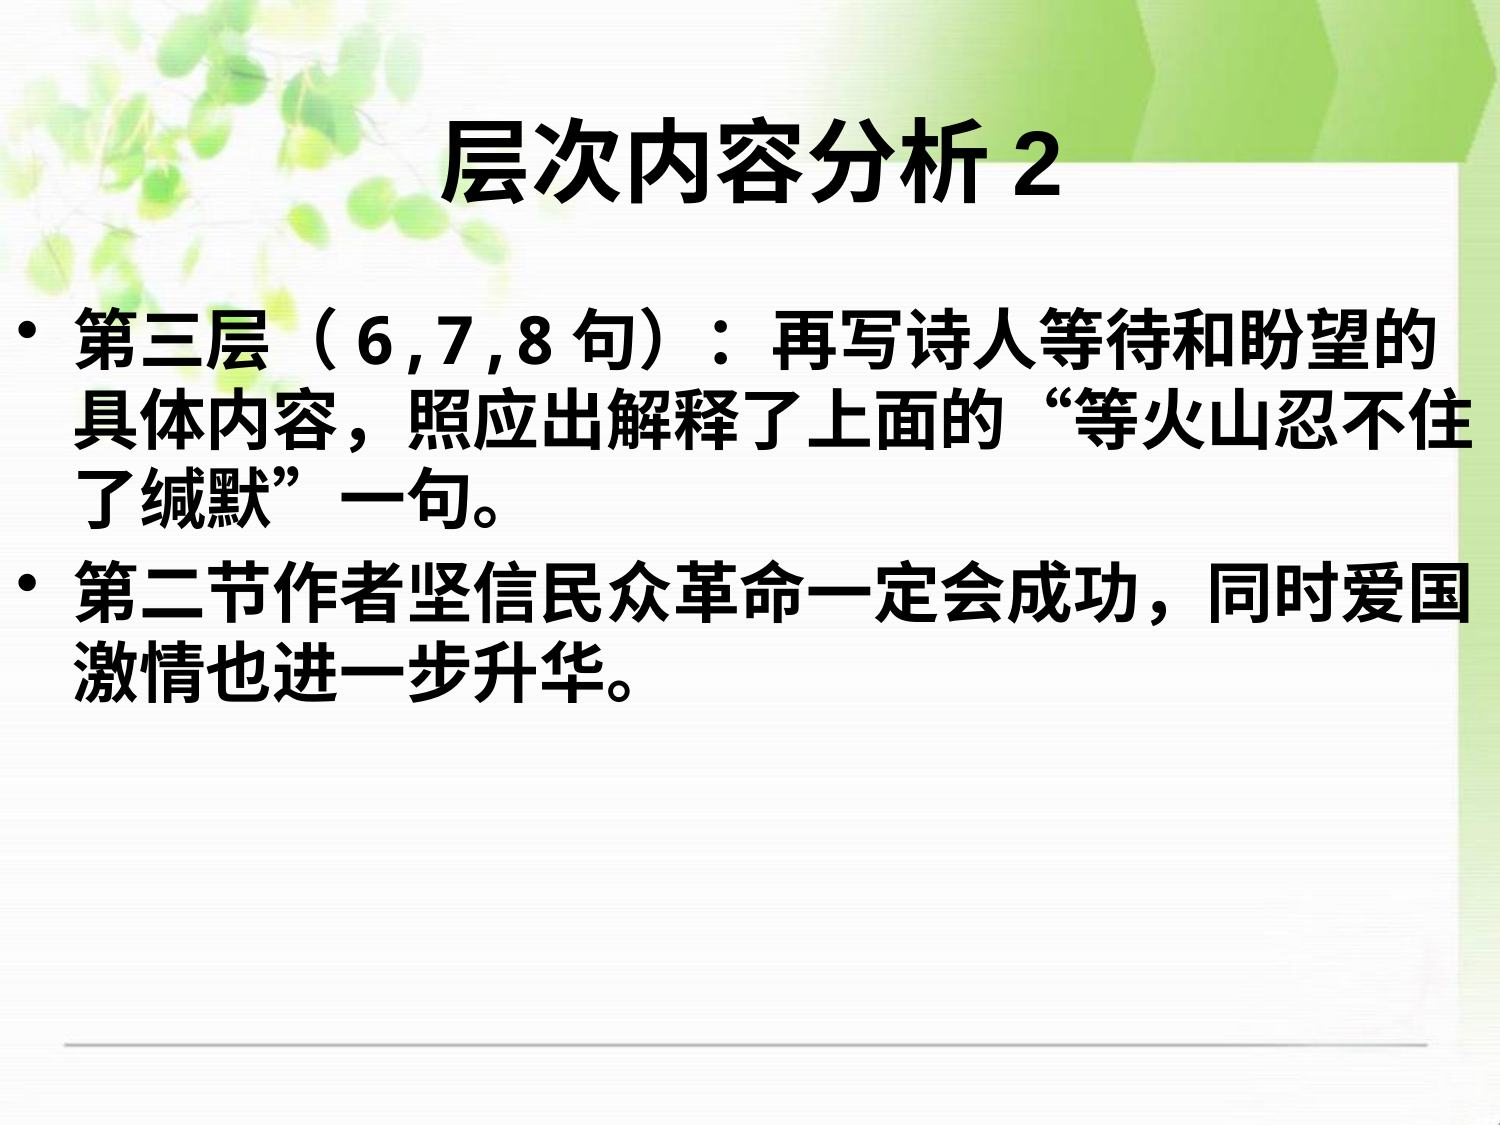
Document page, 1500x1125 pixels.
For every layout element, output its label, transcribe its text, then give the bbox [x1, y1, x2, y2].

text_box 第三层（6,7,8句）：再写诗人等待和盼望的具体内容，照应出解释了上面的“等火山忍不住了缄默”一句。 第二节作者坚信民众革命一定会成功，同时爱国激情也进一步升华。 [1, 290, 1500, 752]
title 层次内容分析2 [76, 90, 1427, 228]
picture [0, 0, 1500, 1125]
